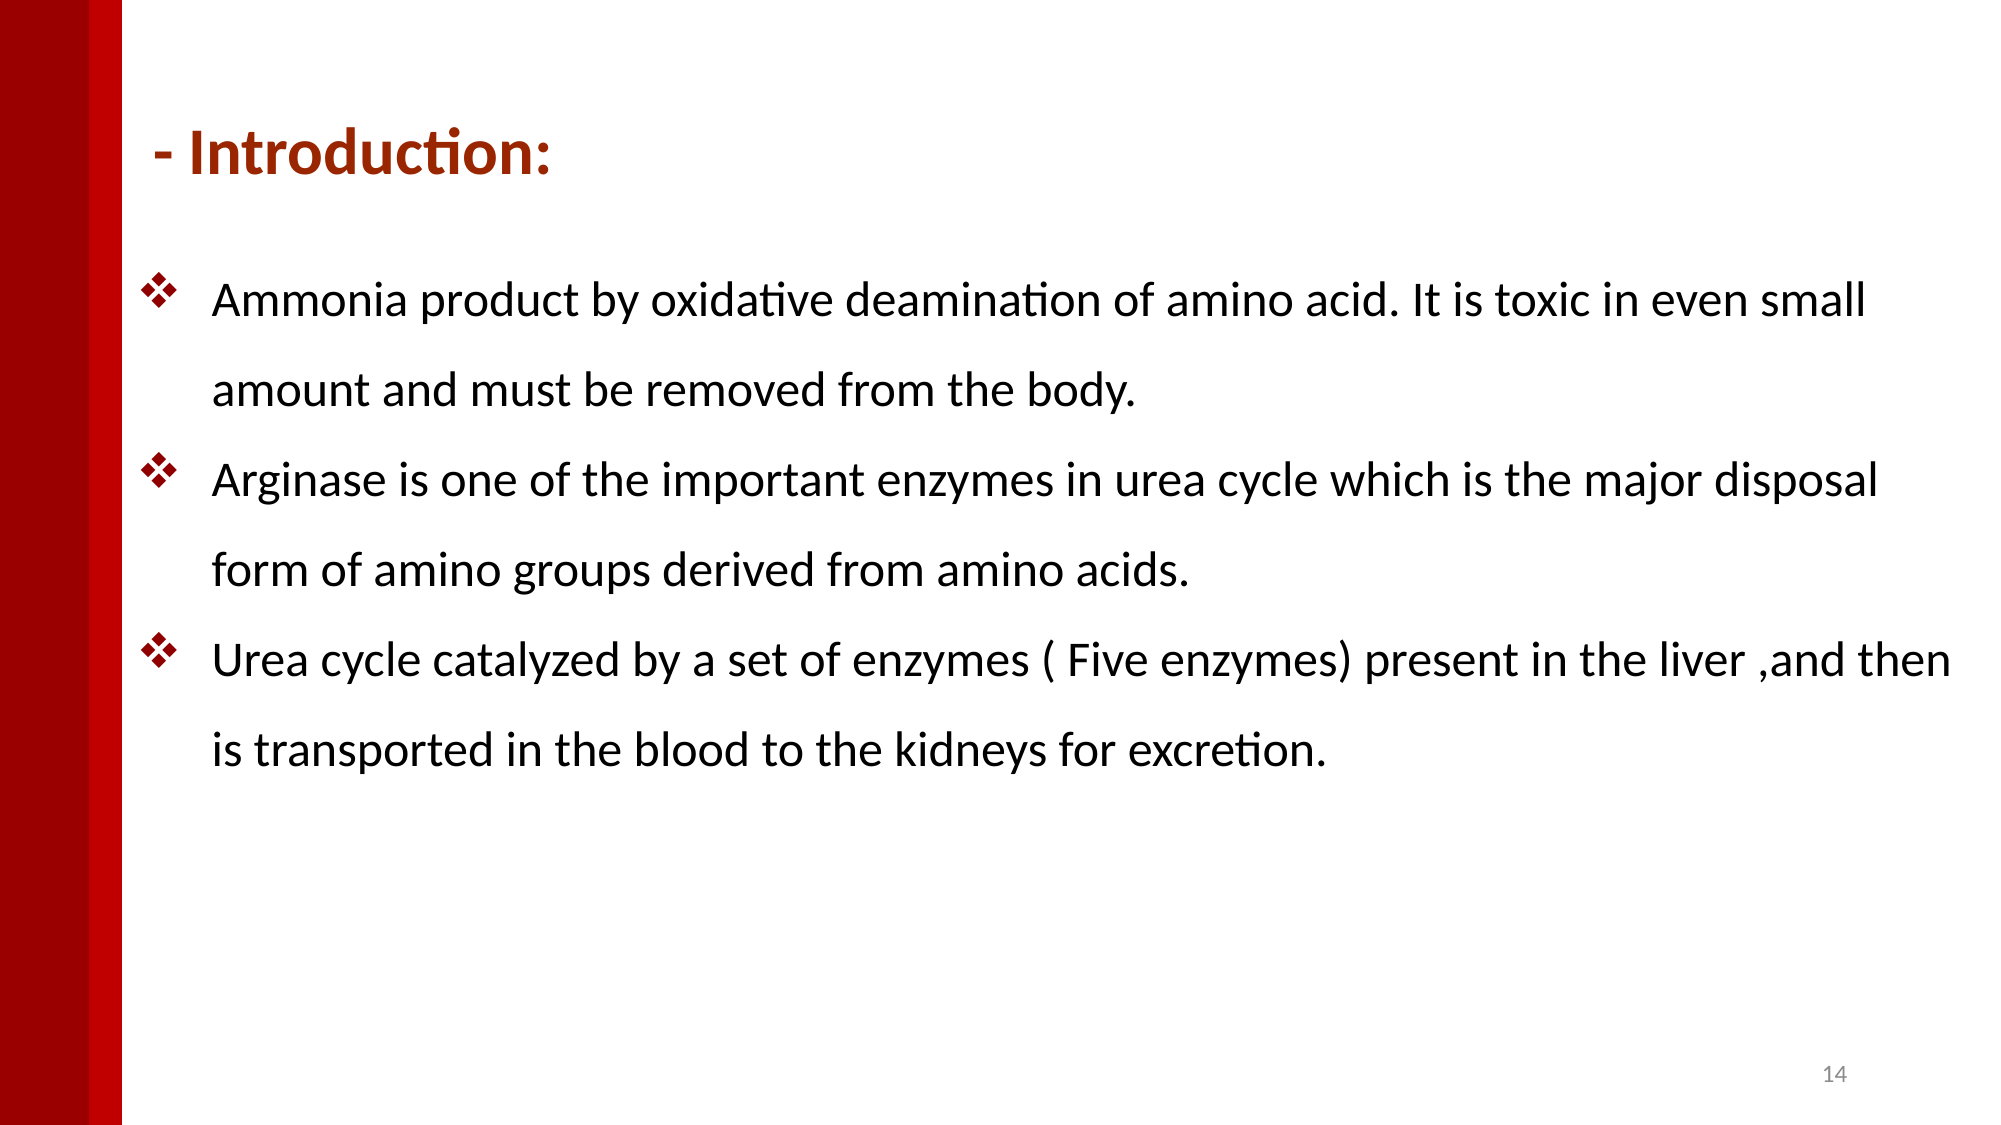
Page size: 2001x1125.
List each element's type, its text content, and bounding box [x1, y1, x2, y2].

title - Introduction: [138, 99, 1820, 168]
slide_number 14 [1412, 1042, 1863, 1103]
text_box Ammonia product by oxidative deamination of amino acid. It is toxic in even small amount and must be removed from the body. Arginase is one of the important enzymes in urea cycle which is the major disposal form of amino groups derived from amino acids. Urea cycle catalyzed by a set of enzymes ( Five enzymes) present in the liver ,and then is transported in the blood to the kidneys for excretion. [121, 168, 2000, 784]
text_box [0, 0, 88, 1125]
text_box [88, 0, 123, 1125]
